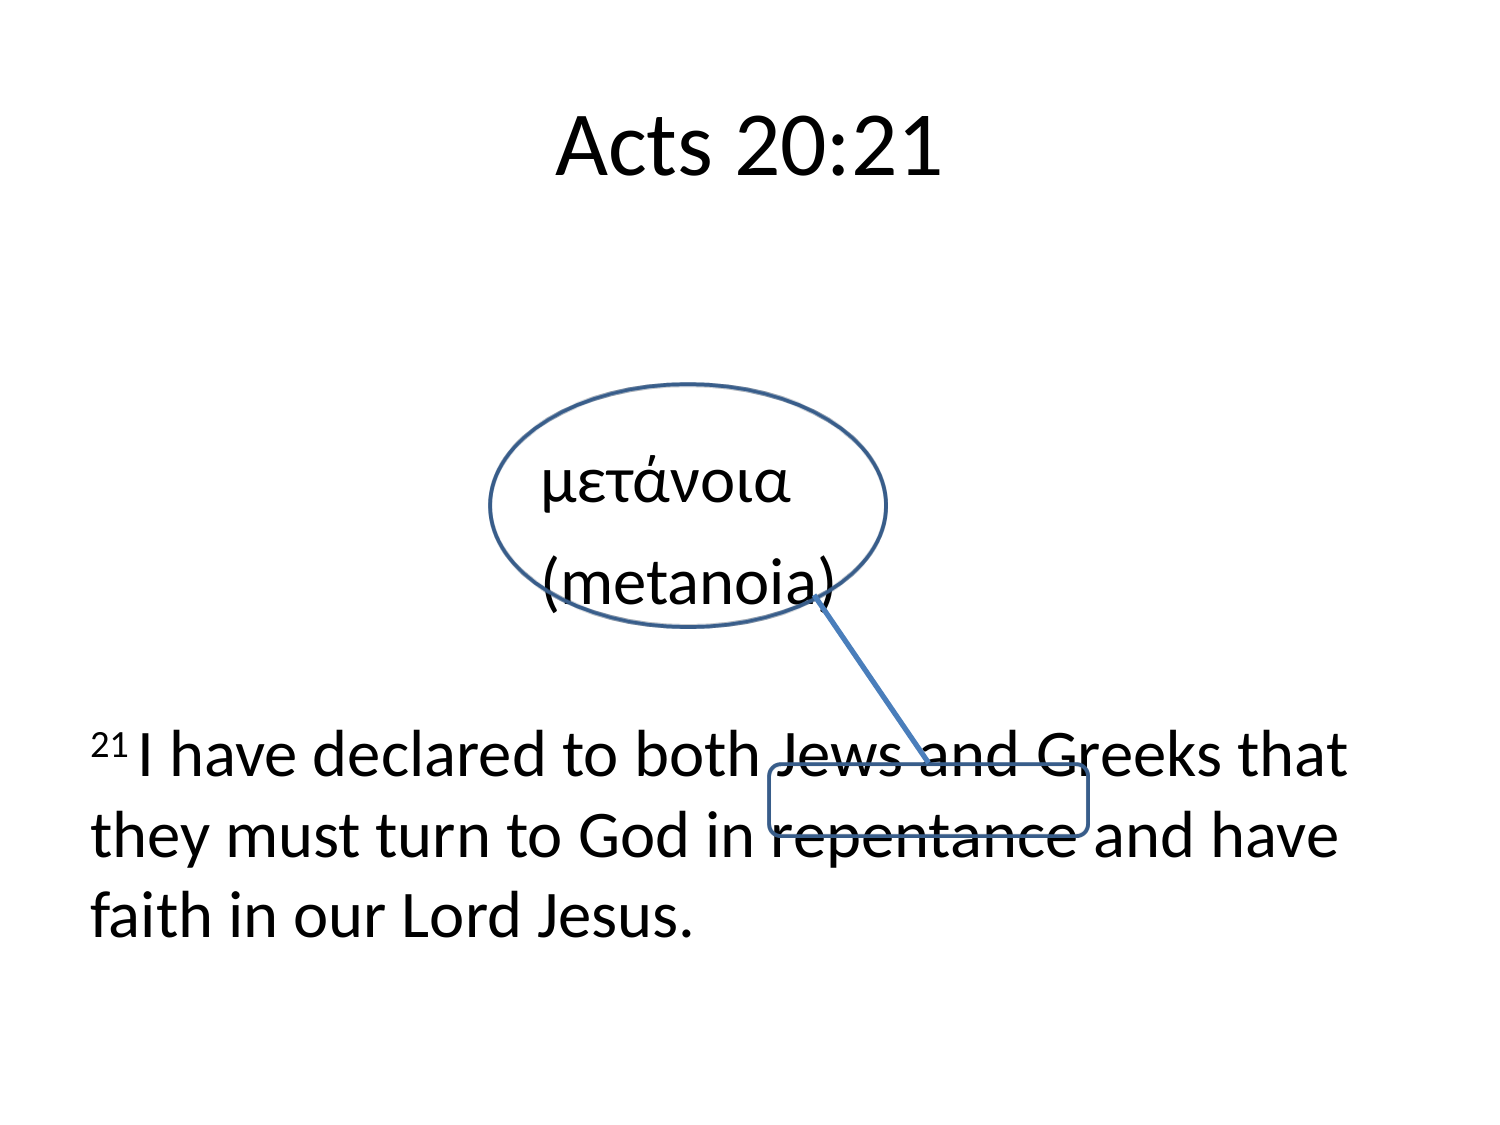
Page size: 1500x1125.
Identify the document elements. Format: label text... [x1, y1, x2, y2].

title Acts 20:21 [75, 45, 1425, 233]
list μετάνοια (metanoia) 21 I have declared to both Jews and Greeks that they must turn to God in repentance and have faith in our Lord Jesus. [75, 262, 1425, 1005]
picture [487, 382, 888, 629]
picture [767, 762, 1090, 839]
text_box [813, 594, 929, 764]
